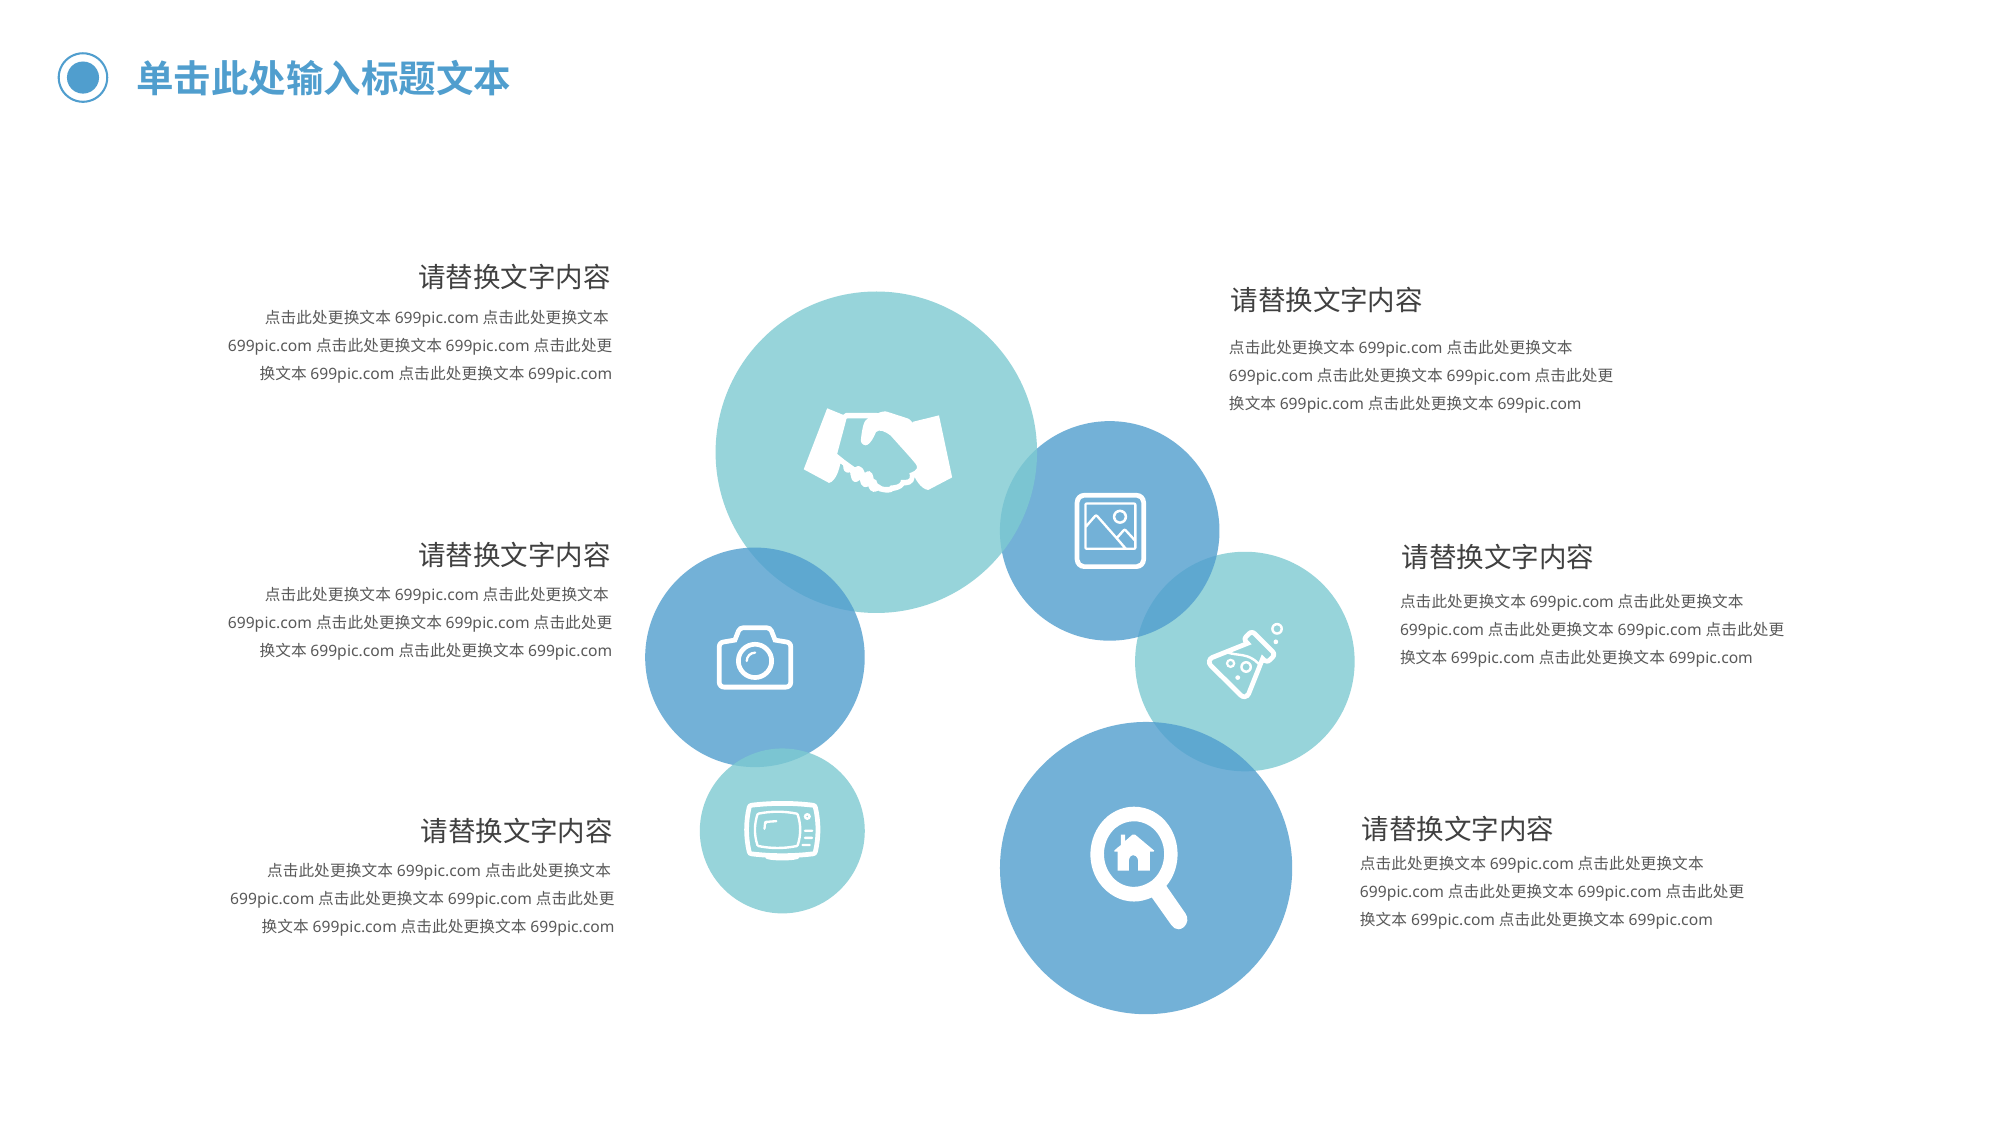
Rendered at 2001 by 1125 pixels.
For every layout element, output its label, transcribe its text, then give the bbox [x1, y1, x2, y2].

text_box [645, 547, 865, 768]
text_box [1135, 551, 1355, 772]
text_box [58, 47, 529, 108]
text_box 请替换文字内容 [1215, 268, 1594, 324]
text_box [999, 421, 1220, 641]
text_box 点击此处更换文本699pic.com点击此处更换文本699pic.com点击此处更换文本699pic.com点击此处更换文本699pic.com点击此处更换文本699pic.com [1386, 575, 1799, 674]
text_box 请替换文字内容 [247, 524, 626, 579]
text_box 点击此处更换文本699pic.com点击此处更换文本699pic.com点击此处更换文本699pic.com点击此处更换文本699pic.com点击此处更换文本699pic.com [1346, 837, 1760, 936]
text_box 请替换文字内容 [1386, 526, 1765, 581]
text_box 请替换文字内容 [247, 246, 626, 301]
text_box 点击此处更换文本699pic.com点击此处更换文本699pic.com点击此处更换文本699pic.com点击此处更换文本699pic.com点击此处更换文本699pic.com [215, 844, 628, 943]
text_box 点击此处更换文本699pic.com点击此处更换文本699pic.com点击此处更换文本699pic.com点击此处更换文本699pic.com点击此处更换文本699pic.com [1215, 321, 1628, 420]
text_box 点击此处更换文本699pic.com点击此处更换文本699pic.com点击此处更换文本699pic.com点击此处更换文本699pic.com点击此处更换文本699pic.com [213, 291, 626, 390]
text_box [699, 748, 865, 914]
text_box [999, 721, 1293, 1015]
text_box 点击此处更换文本699pic.com点击此处更换文本699pic.com点击此处更换文本699pic.com点击此处更换文本699pic.com点击此处更换文本699pic.com [213, 568, 626, 667]
text_box 请替换文字内容 [250, 799, 628, 855]
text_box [715, 291, 1038, 613]
text_box 请替换文字内容 [1346, 797, 1725, 853]
